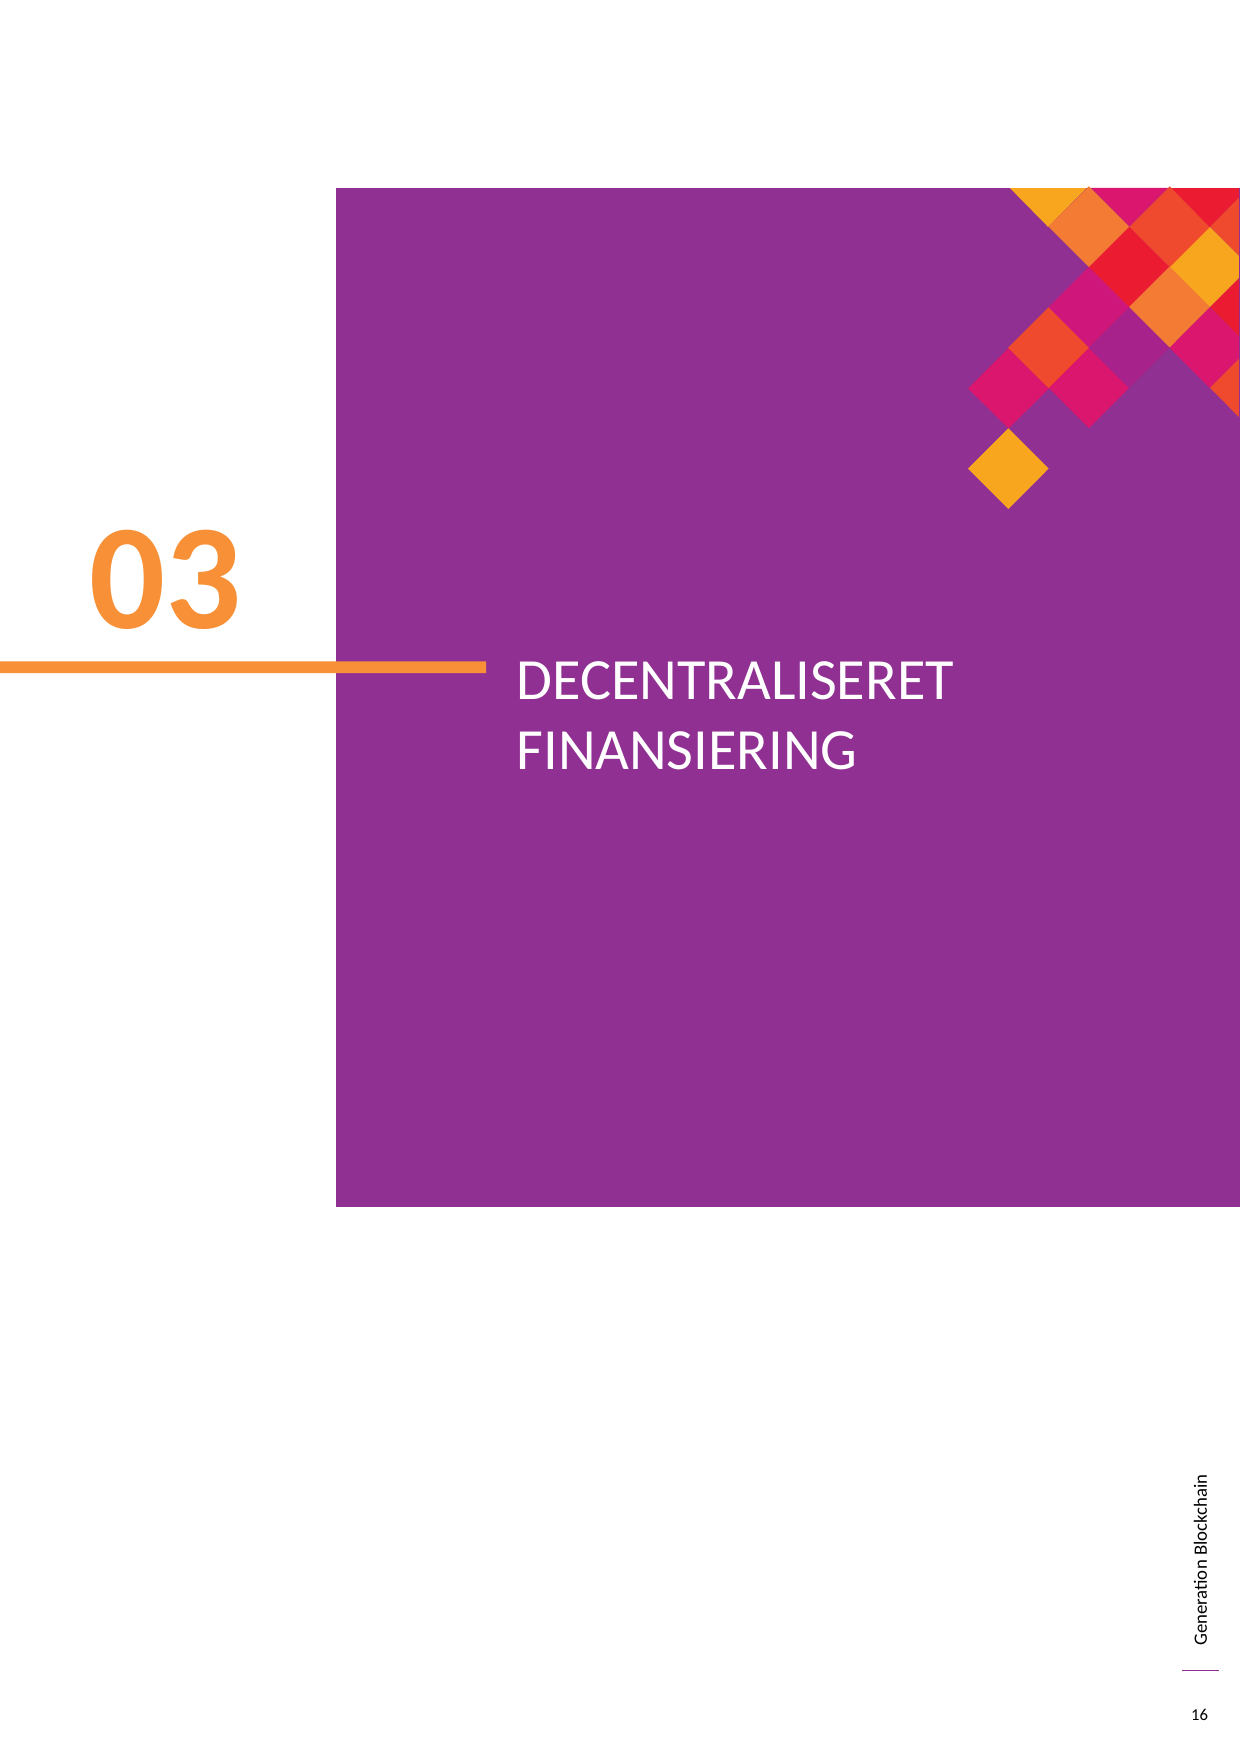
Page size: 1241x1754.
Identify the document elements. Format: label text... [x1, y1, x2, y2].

slide_number 16 [1170, 1692, 1229, 1736]
list DECENTRALISERET FINANSIERING [501, 634, 1074, 951]
list 03 [74, 471, 375, 727]
